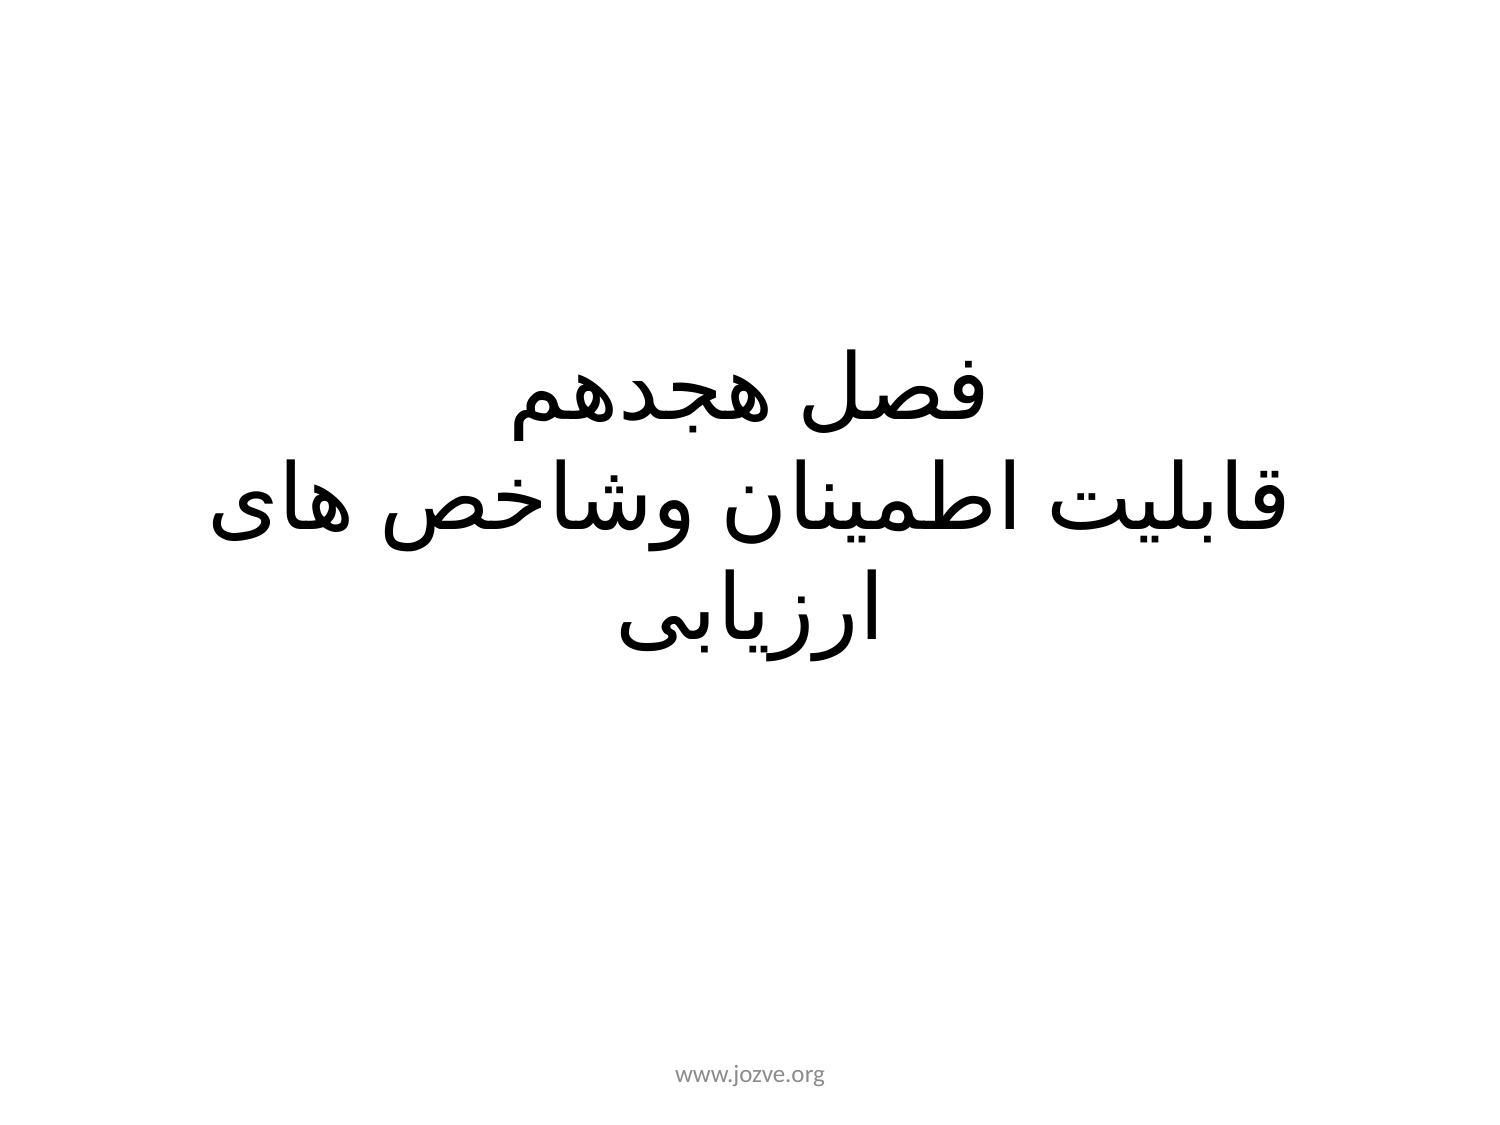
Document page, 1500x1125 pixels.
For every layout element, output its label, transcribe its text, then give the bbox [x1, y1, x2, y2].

footer www.jozve.org [512, 1042, 988, 1103]
title فصل هجدهم قابلیت اطمینان وشاخص های ارزیابی [75, 45, 1425, 941]
